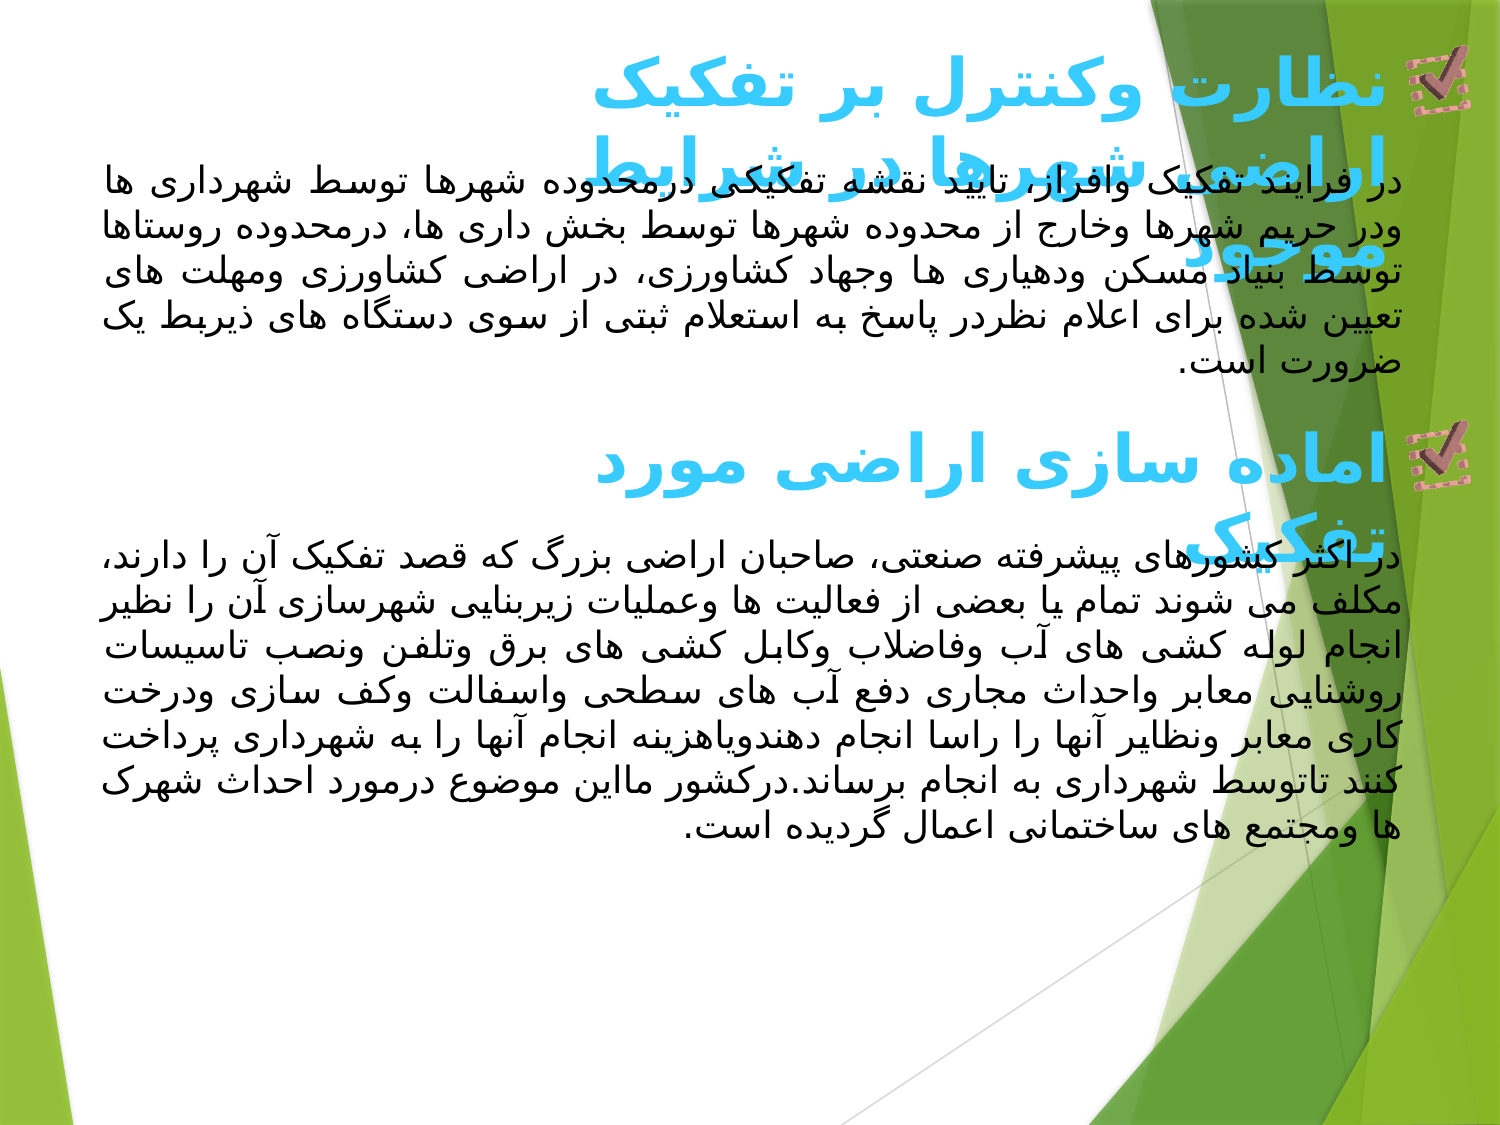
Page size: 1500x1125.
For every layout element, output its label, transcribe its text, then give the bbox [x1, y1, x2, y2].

picture [1404, 43, 1472, 119]
text_box در فرایند تفکیک وافراز، تایید نقشه تفکیکی درمحدوده شهرها توسط شهرداری ها ودر حریم شهرها وخارج از محدوده شهرها توسط بخش داری ها، درمحدوده روستاها توسط بنیاد مسکن ودهیاری ها وجهاد کشاورزی، در اراضی کشاورزی ومهلت های تعیین شده برای اعلام نظردر پاسخ به استعلام ثبتی از سوی دستگاه های ذیربط یک ضرورت است. [85, 148, 1418, 389]
text_box نظارت وکنترل بر تفکیک اراضی شهرها در شرایط موجود [404, 32, 1405, 148]
text_box اماده سازی اراضی مورد تفکیک [404, 408, 1405, 523]
picture [1404, 418, 1472, 494]
text_box در اکثر کشورهای پیشرفته صنعتی، صاحبان اراضی بزرگ که قصد تفکیک آن را دارند، مکلف می شوند تمام یا بعضی از فعالیت ها وعملیات زیربنایی شهرسازی آن را نظیر انجام لوله کشی های آب وفاضلاب وکابل کشی های برق وتلفن ونصب تاسیسات روشنایی معابر واحداث مجاری دفع آب های سطحی واسفالت وکف سازی ودرخت کاری معابر ونظایر آنها را راسا انجام دهندویاهزینه انجام آنها را به شهرداری پرداخت کنند تاتوسط شهرداری به انجام برساند.درکشور مااین موضوع درمورد احداث شهرک ها ومجتمع های ساختمانی اعمال گردیده است. [85, 523, 1418, 854]
